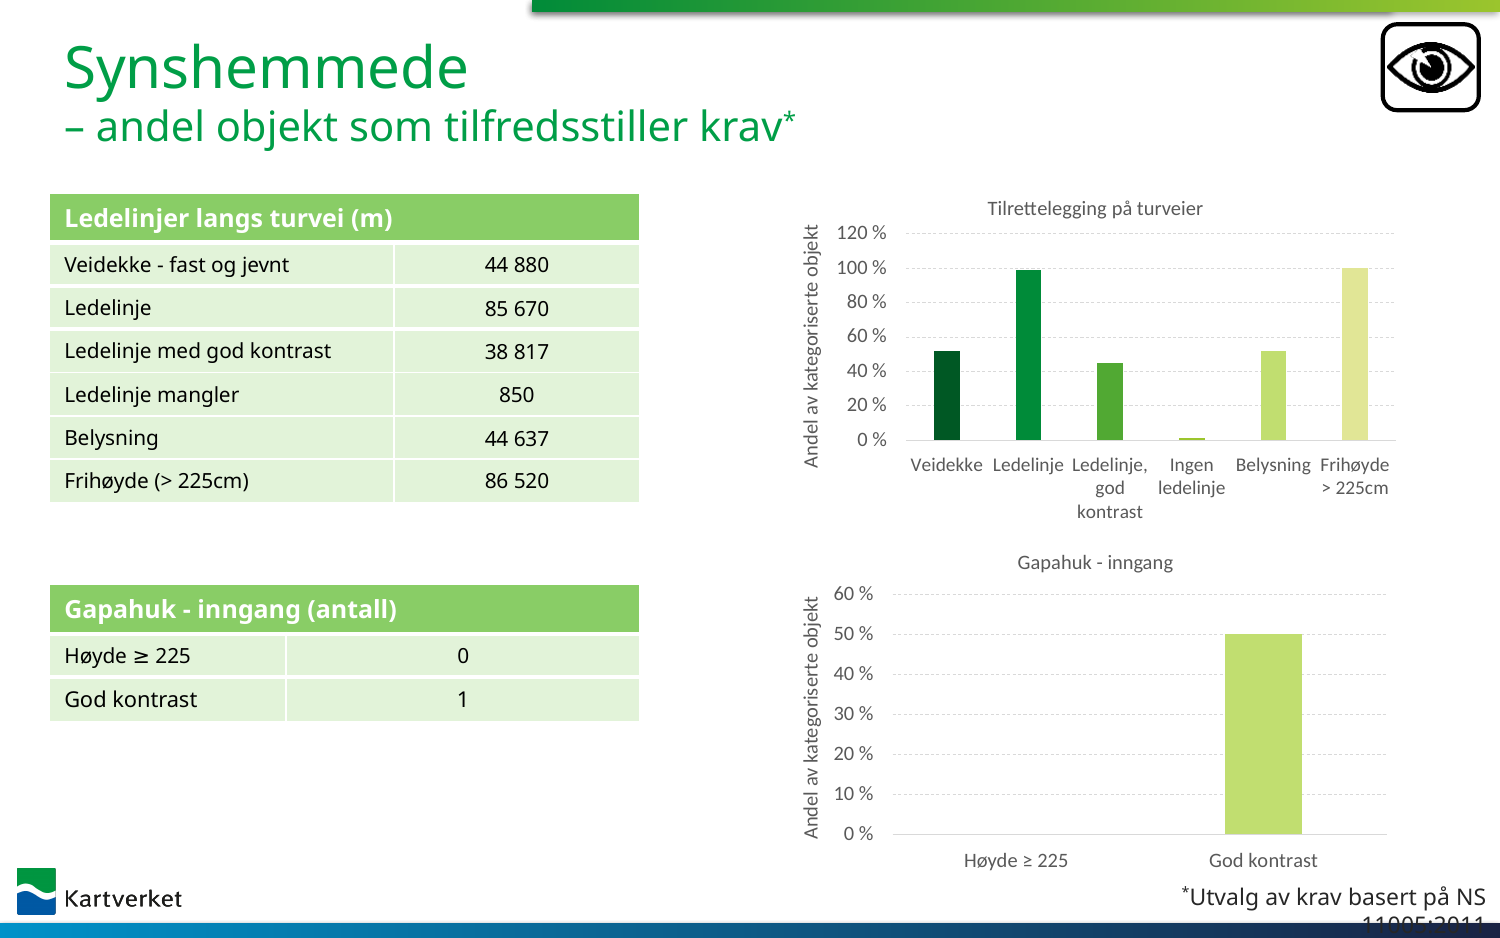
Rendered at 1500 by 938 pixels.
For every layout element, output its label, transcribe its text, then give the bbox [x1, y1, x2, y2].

table_cell 44 880 [395, 245, 639, 284]
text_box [1382, 24, 1480, 111]
picture [791, 541, 1400, 880]
text_box *Utvalg av krav basert på NS 11005:2011 [1068, 873, 1500, 938]
table_cell 44 637 [395, 417, 639, 458]
picture [791, 187, 1400, 526]
table_cell Høyde ≥ 225 [50, 636, 285, 675]
text_box Synshemmede – andel objekt som tilfredsstiller krav* [49, 24, 1431, 158]
table_cell 85 670 [395, 288, 639, 327]
table_cell 38 817 [395, 331, 639, 372]
table_header Gapahuk - inngang (antall) [50, 585, 639, 632]
table_cell 1 [287, 679, 639, 721]
table_cell Belysning [50, 417, 393, 458]
table_cell Ledelinje mangler [50, 373, 393, 415]
table_header Ledelinjer langs turvei (m) [50, 194, 639, 240]
table_cell Frihøyde (> 225cm) [50, 460, 393, 502]
table_cell Ledelinje [50, 288, 393, 327]
table_cell Veidekke - fast og jevnt [50, 245, 393, 284]
table_cell 86 520 [395, 460, 639, 502]
table_cell 0 [287, 636, 639, 675]
table_cell God kontrast [50, 679, 285, 721]
table_cell 850 [395, 373, 639, 415]
table_cell Ledelinje med god kontrast [50, 331, 393, 372]
